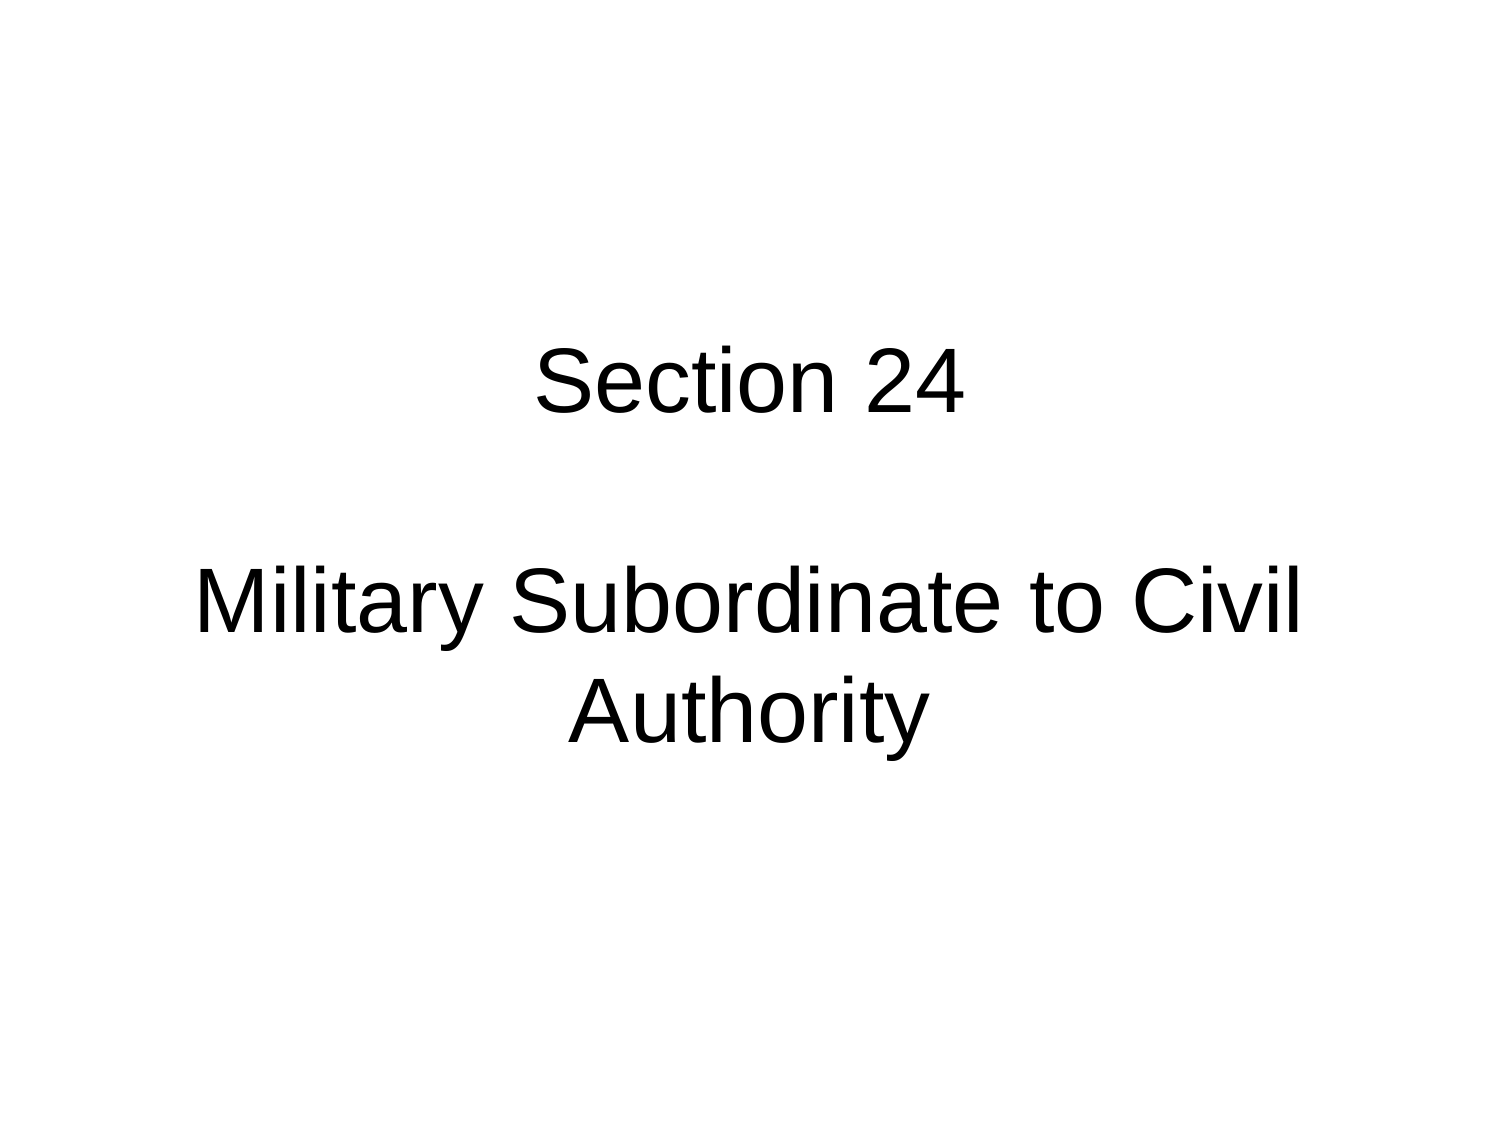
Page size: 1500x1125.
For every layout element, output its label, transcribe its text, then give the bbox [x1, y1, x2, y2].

title Section 24 Military Subordinate to Civil Authority [74, 44, 1426, 1038]
